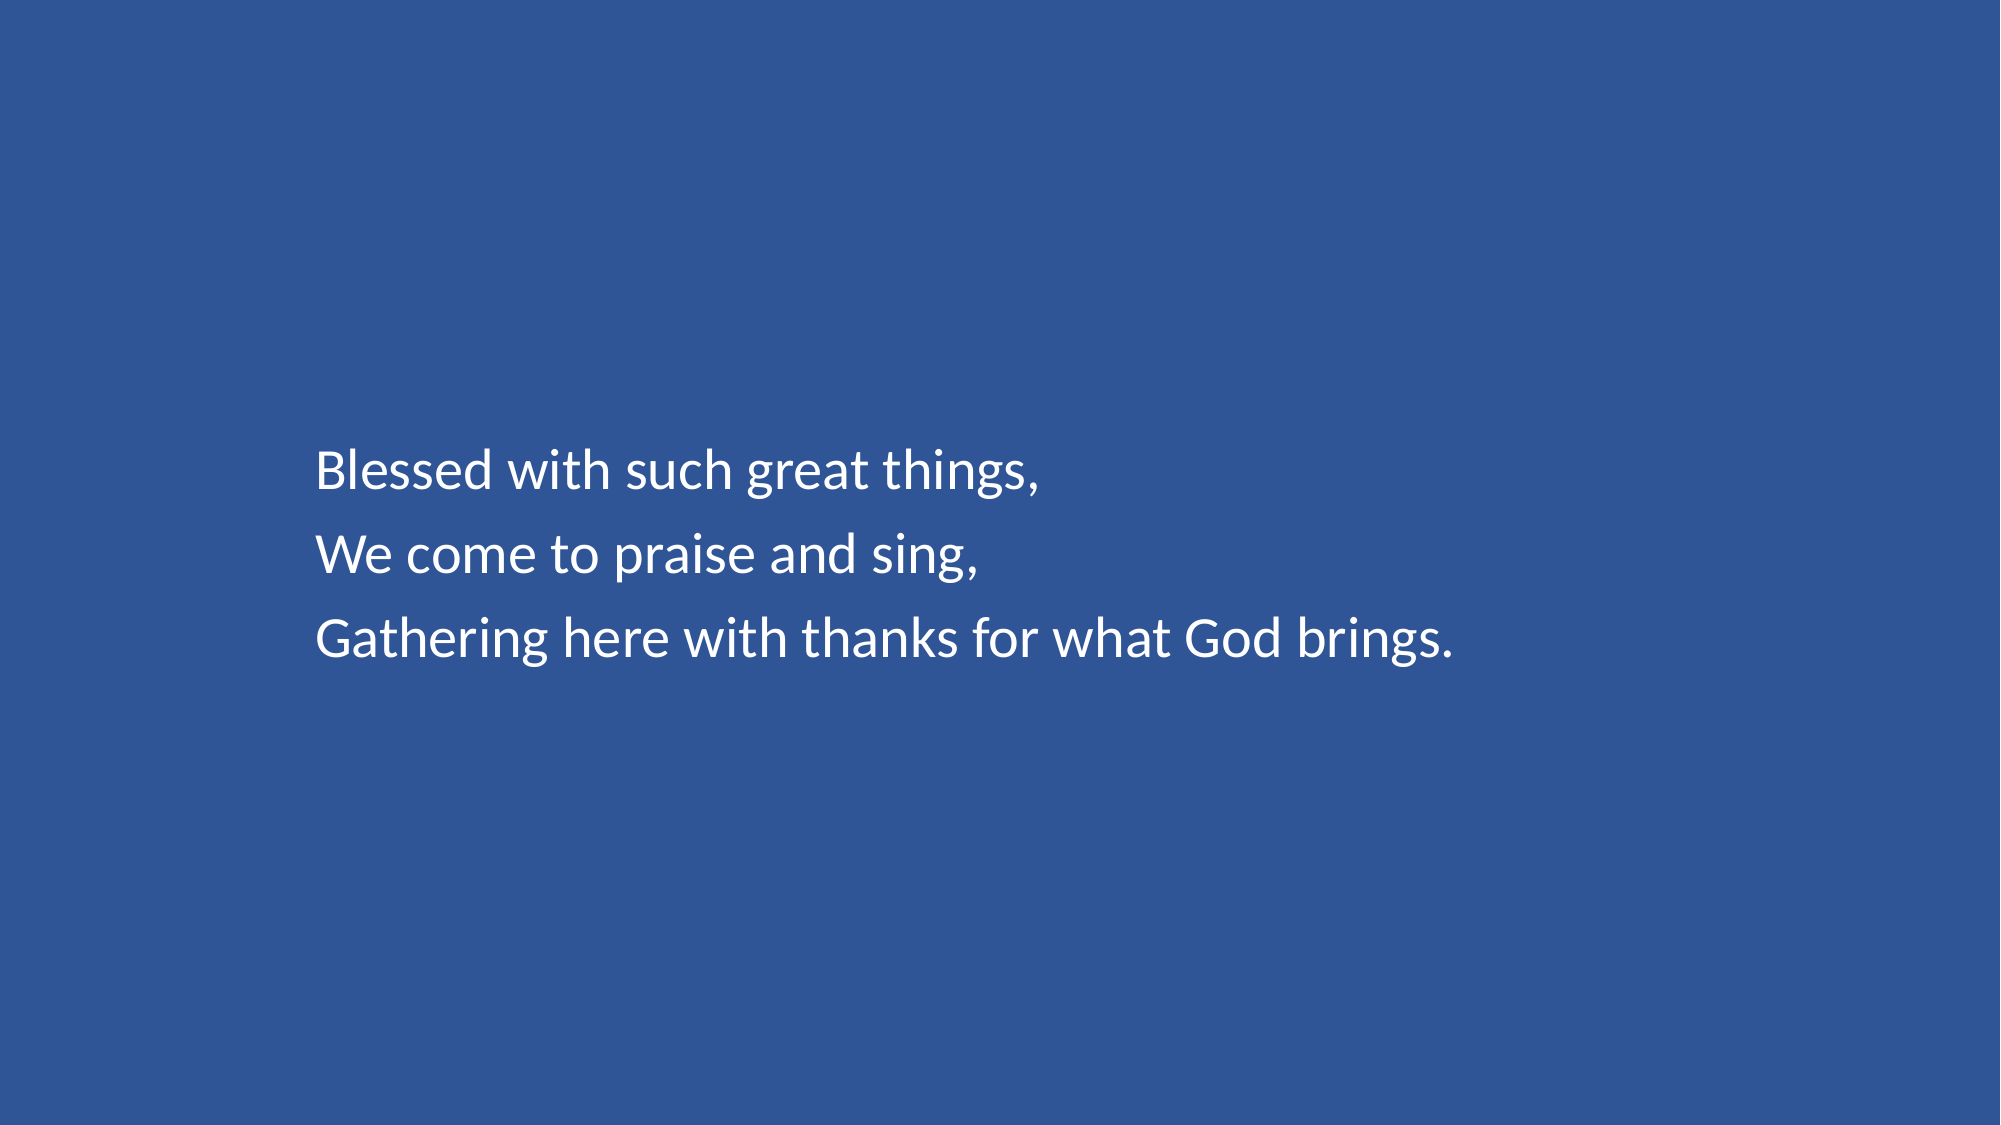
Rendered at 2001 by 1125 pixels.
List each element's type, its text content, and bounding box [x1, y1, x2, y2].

list Blessed with such great things, We come to praise and sing, Gathering here with thanks for what God brings. [300, 432, 1700, 693]
